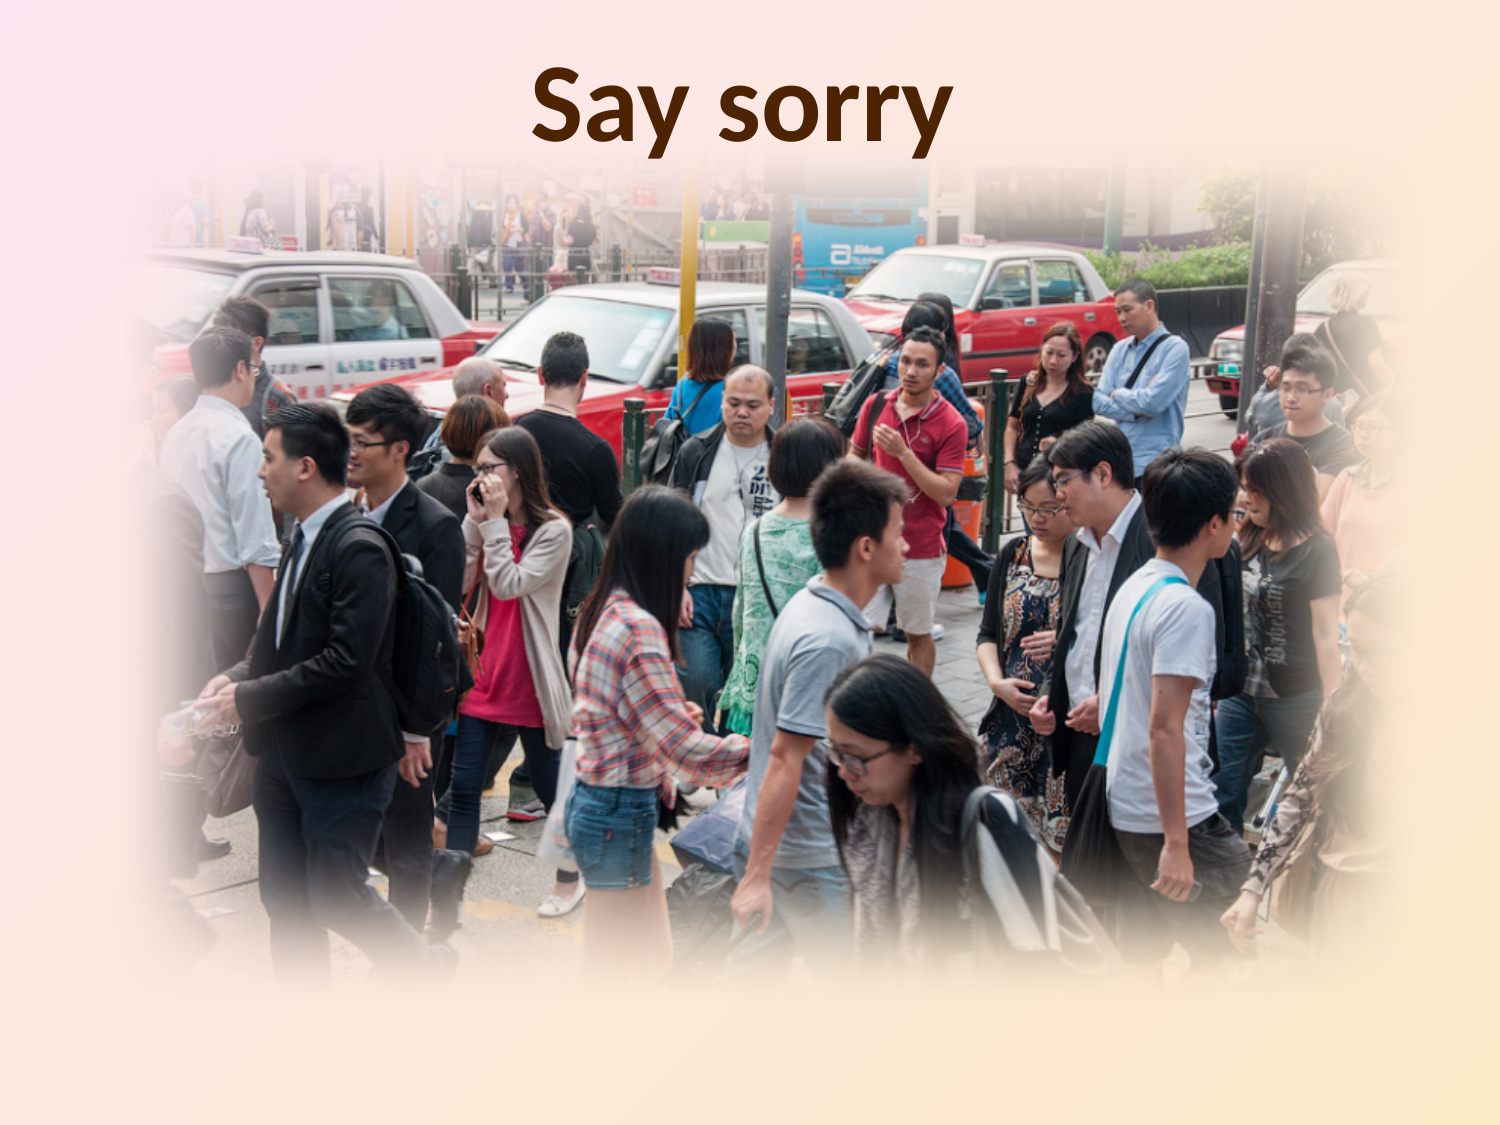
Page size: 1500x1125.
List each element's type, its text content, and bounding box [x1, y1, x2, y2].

picture [111, 136, 1424, 1009]
text_box Say sorry [516, 21, 971, 135]
